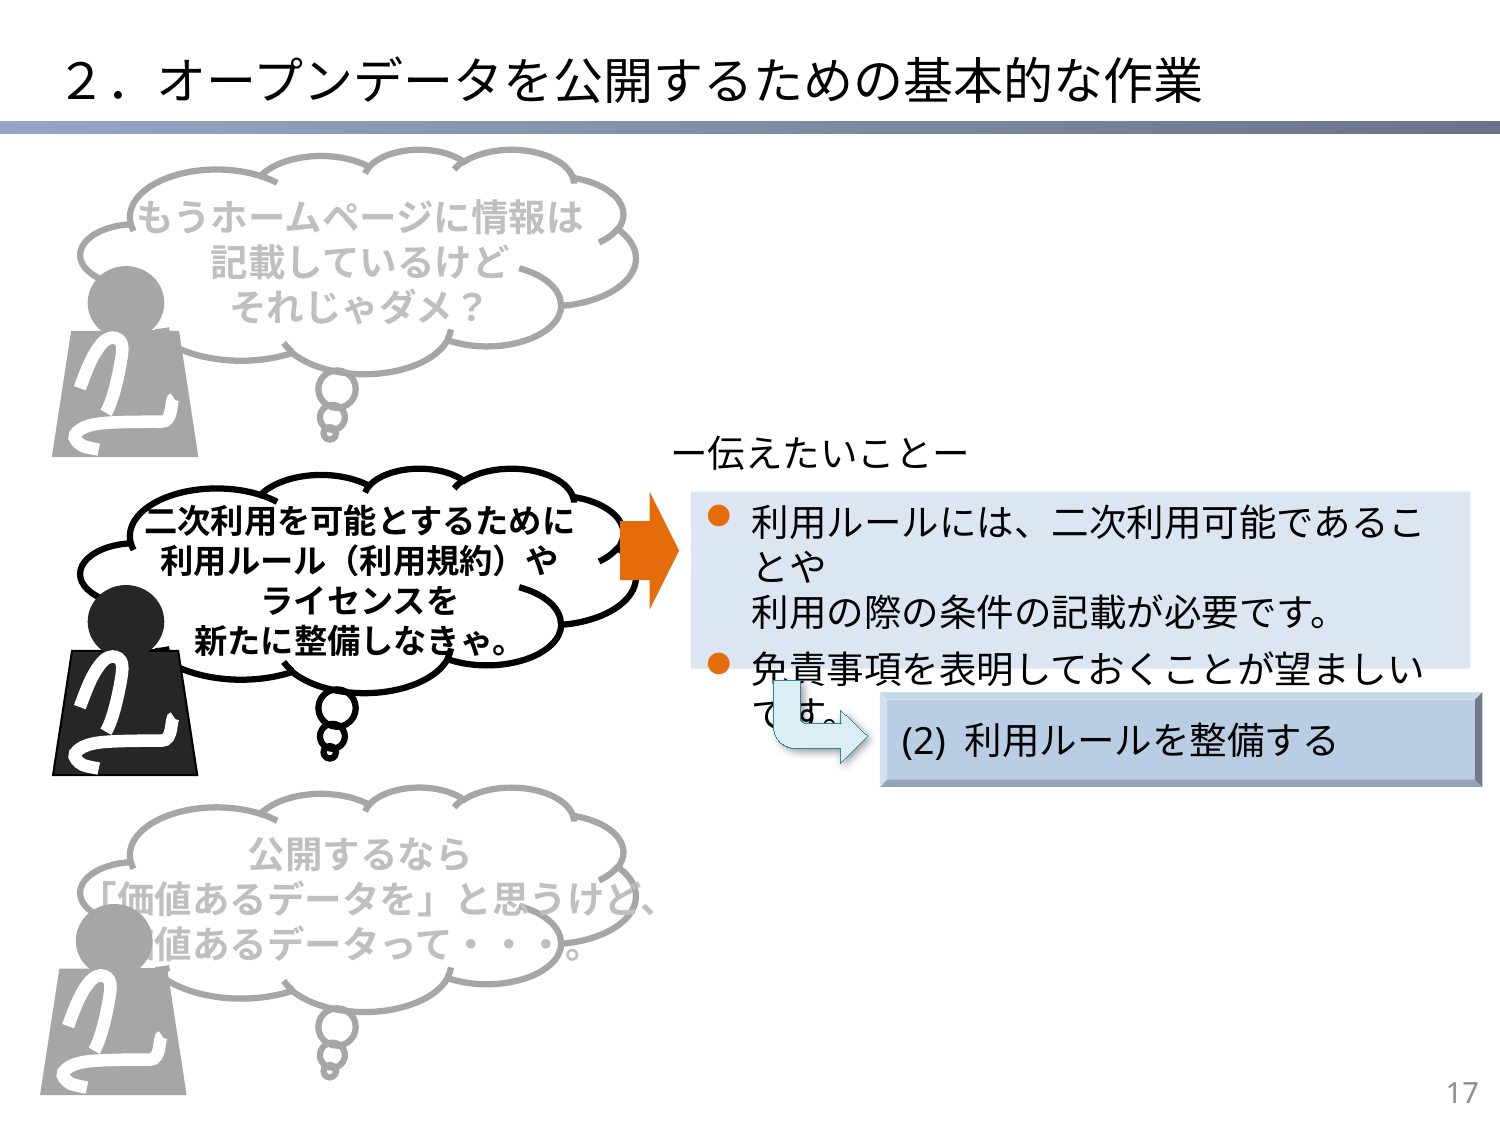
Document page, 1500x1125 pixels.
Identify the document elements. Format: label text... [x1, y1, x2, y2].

text_box [153, 148, 596, 183]
text_box もうホームページに情報は 記載しているけど それじゃダメ？ [52, 183, 669, 339]
text_box [153, 786, 597, 821]
text_box [198, 658, 533, 760]
text_box [773, 680, 868, 764]
text_box [186, 977, 532, 1079]
text_box [52, 267, 198, 457]
text_box [618, 491, 681, 611]
text_box (2) 利用ルールを整備する [879, 692, 1483, 787]
text_box 利用ルールには、二次利用可能であることや 利用の際の条件の記載が必要です。 免責事項を表明しておくことが望ましいです。 [690, 491, 1472, 670]
text_box 公開するなら 「価値あるデータを」と思うけど、 価値あるデータって・・・。 [52, 821, 669, 977]
text_box 二次利用を可能とするために 利用ルール（利用規約）や ライセンスを 新たに整備しなきゃ。 [52, 502, 669, 658]
text_box [41, 904, 186, 1094]
text_box [153, 467, 596, 502]
text_box [52, 586, 198, 776]
text_box [882, 693, 1480, 699]
title ２．オープンデータを公開するための基本的な作業 [41, 48, 1459, 119]
text_box ー伝えたいことー [655, 422, 1117, 483]
slide_number 16 [1411, 1070, 1495, 1118]
text_box [880, 693, 887, 786]
text_box [198, 339, 533, 441]
